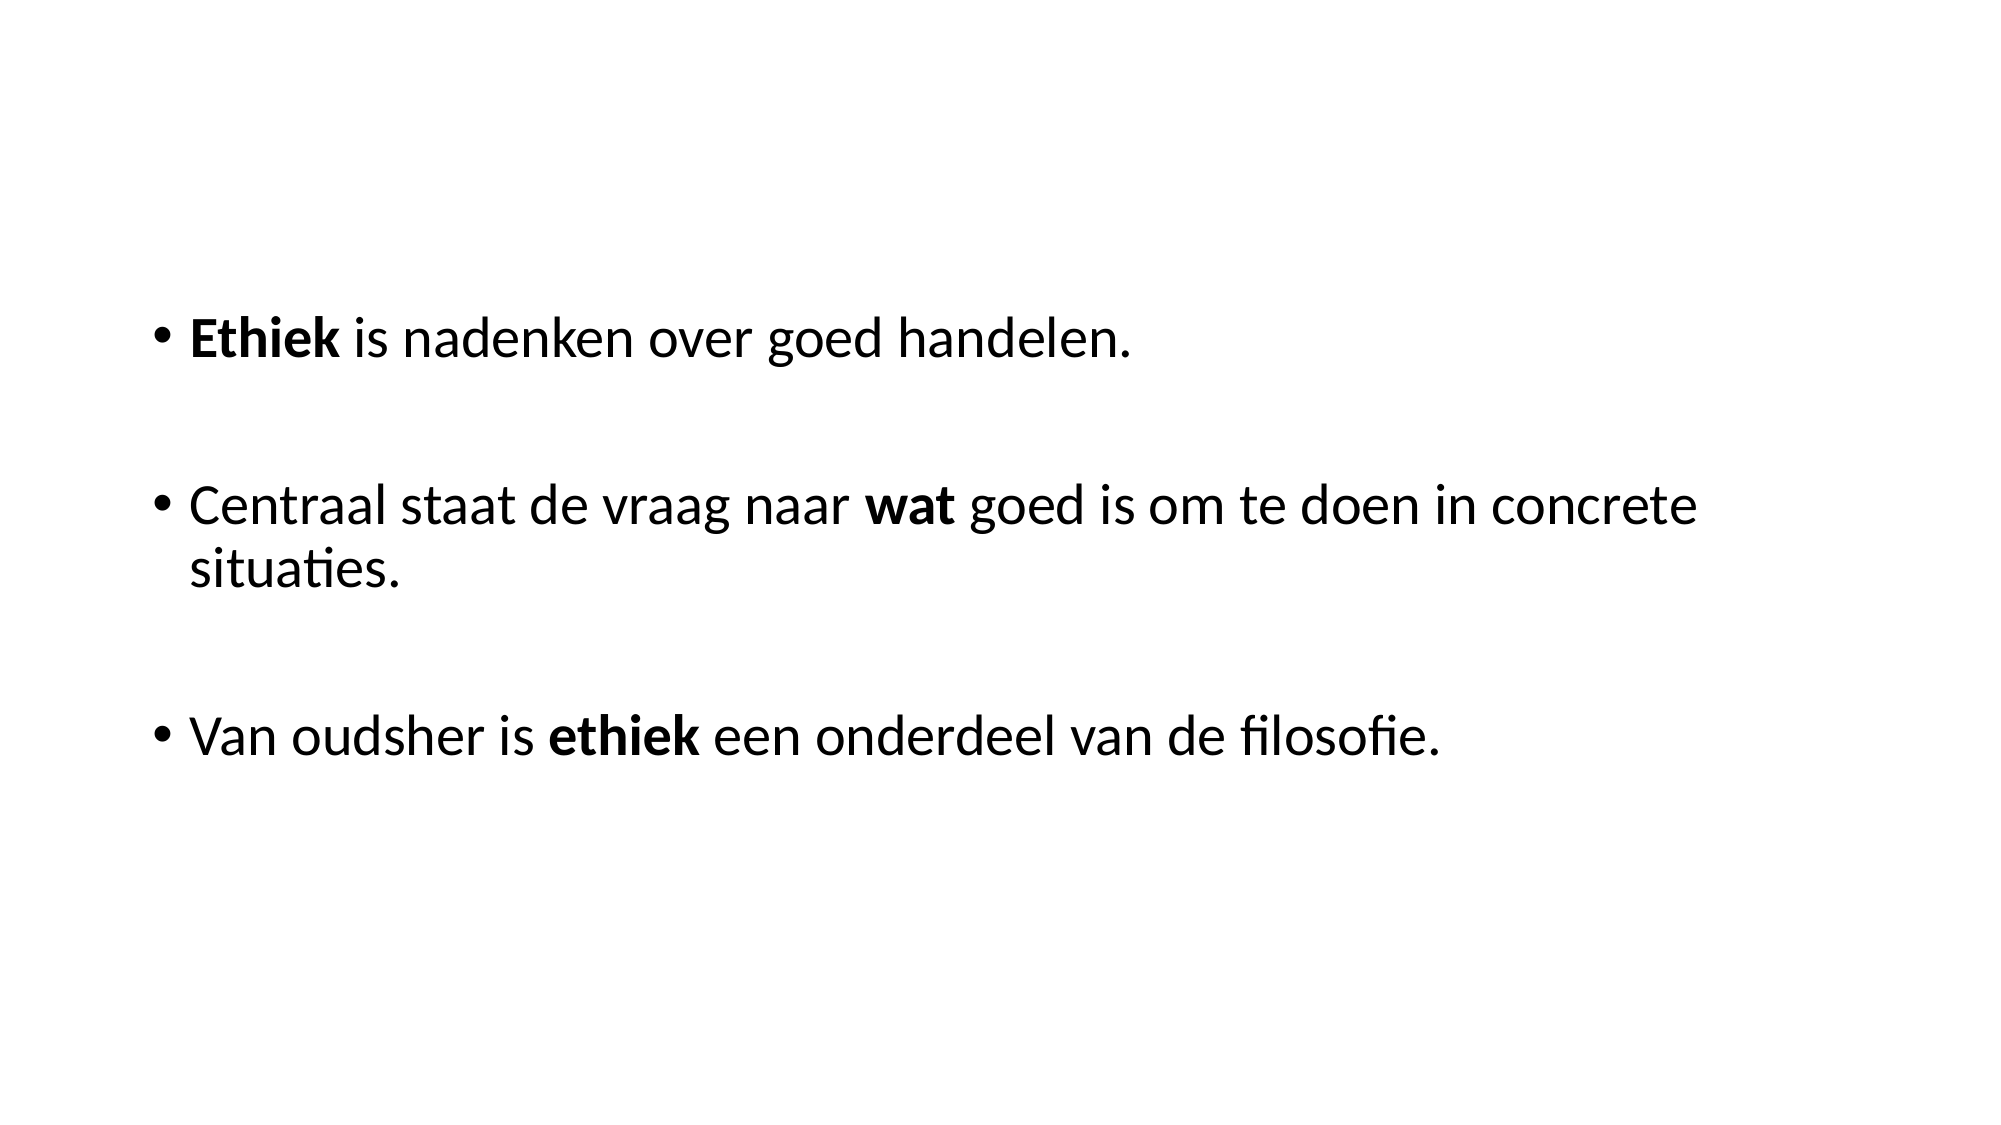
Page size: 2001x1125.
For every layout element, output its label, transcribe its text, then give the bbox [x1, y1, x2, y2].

list Ethiek is nadenken over goed handelen. Centraal staat de vraag naar wat goed is om te doen in concrete situaties. Van oudsher is ethiek een onderdeel van de filosofie. [137, 299, 1863, 1014]
